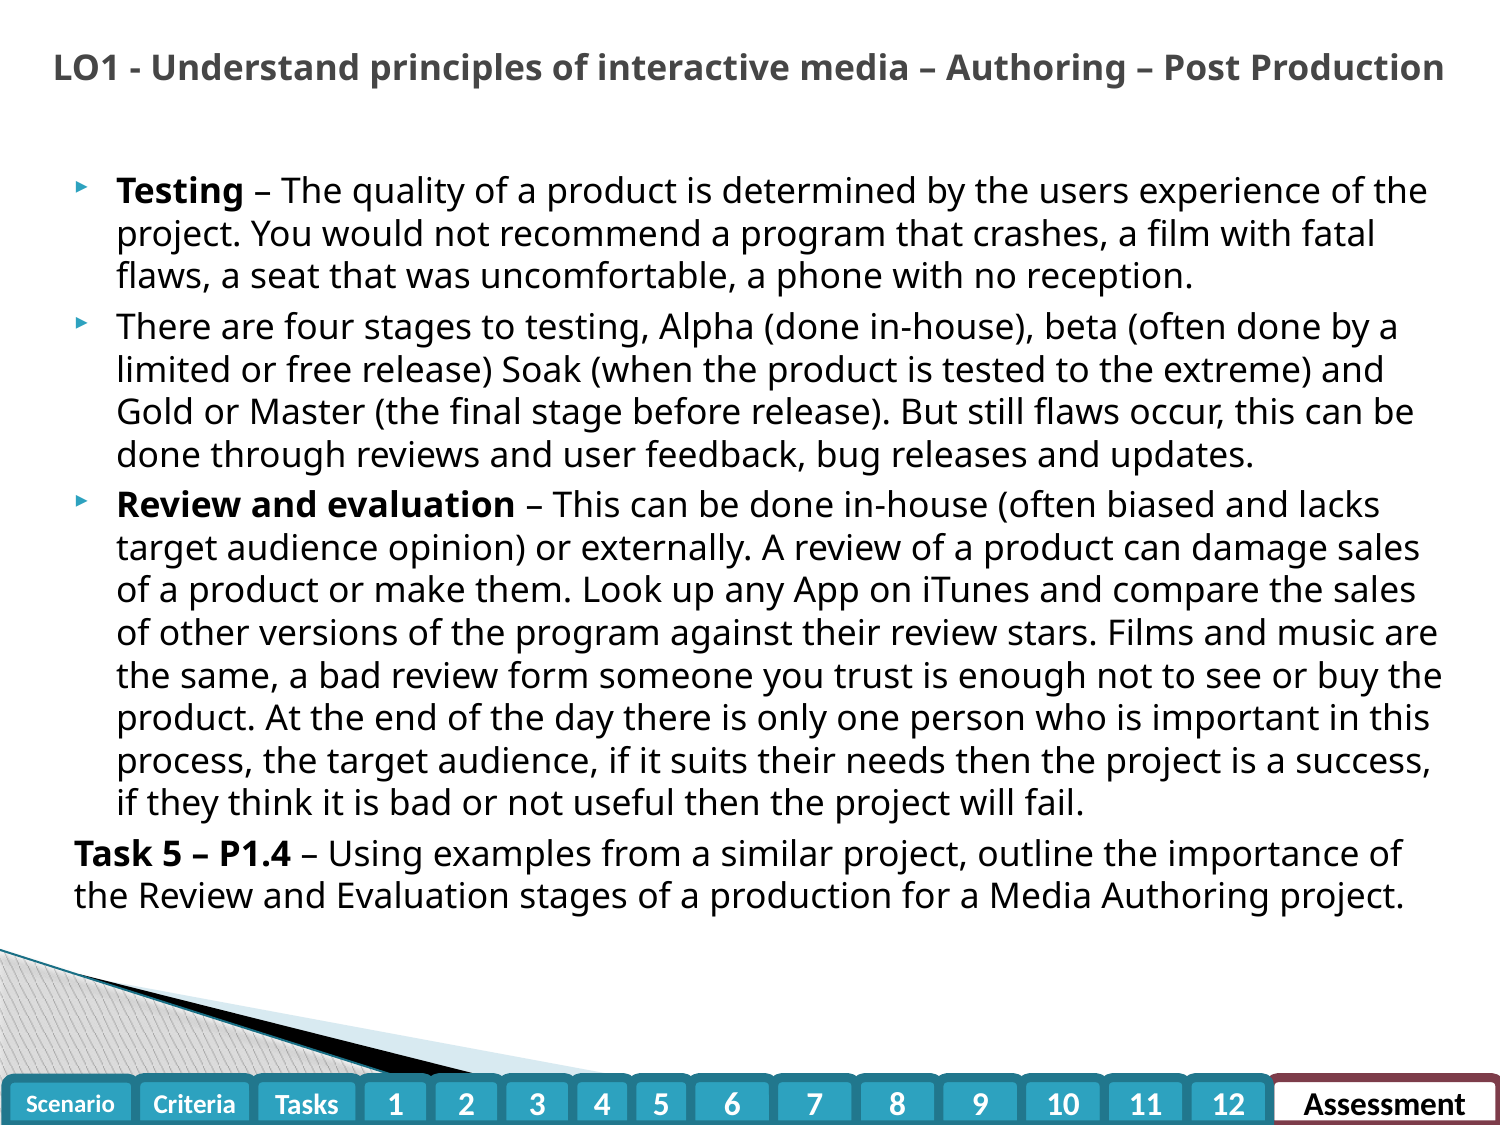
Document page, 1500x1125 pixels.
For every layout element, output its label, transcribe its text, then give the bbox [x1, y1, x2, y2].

list Testing – The quality of a product is determined by the users experience of the project. You would not recommend a program that crashes, a film with fatal flaws, a seat that was uncomfortable, a phone with no reception. There are four stages to testing, Alpha (done in-house), beta (often done by a limited or free release) Soak (when the product is tested to the extreme) and Gold or Master (the final stage before release). But still flaws occur, this can be done through reviews and user feedback, bug releases and updates. Review and evaluation – This can be done in-house (often biased and lacks target audience opinion) or externally. A review of a product can damage sales of a product or make them. Look up any App on iTunes and compare the sales of other versions of the program against their review stars. Films and music are the same, a bad review form someone you trust is enough not to see or buy the product. At the end of the day there is only one person who is important in this process, the target audience, if it suits their needs then the project is a success, if they think it is bad or not useful then the project will fail. Task 5 – P1.4 – Using examples from a similar project, outline the importance of the Review and Evaluation stages of a production for a Media Authoring project. [41, 160, 1471, 1024]
title LO1 - Understand principles of interactive media – Authoring – Post Production [37, 19, 1471, 114]
